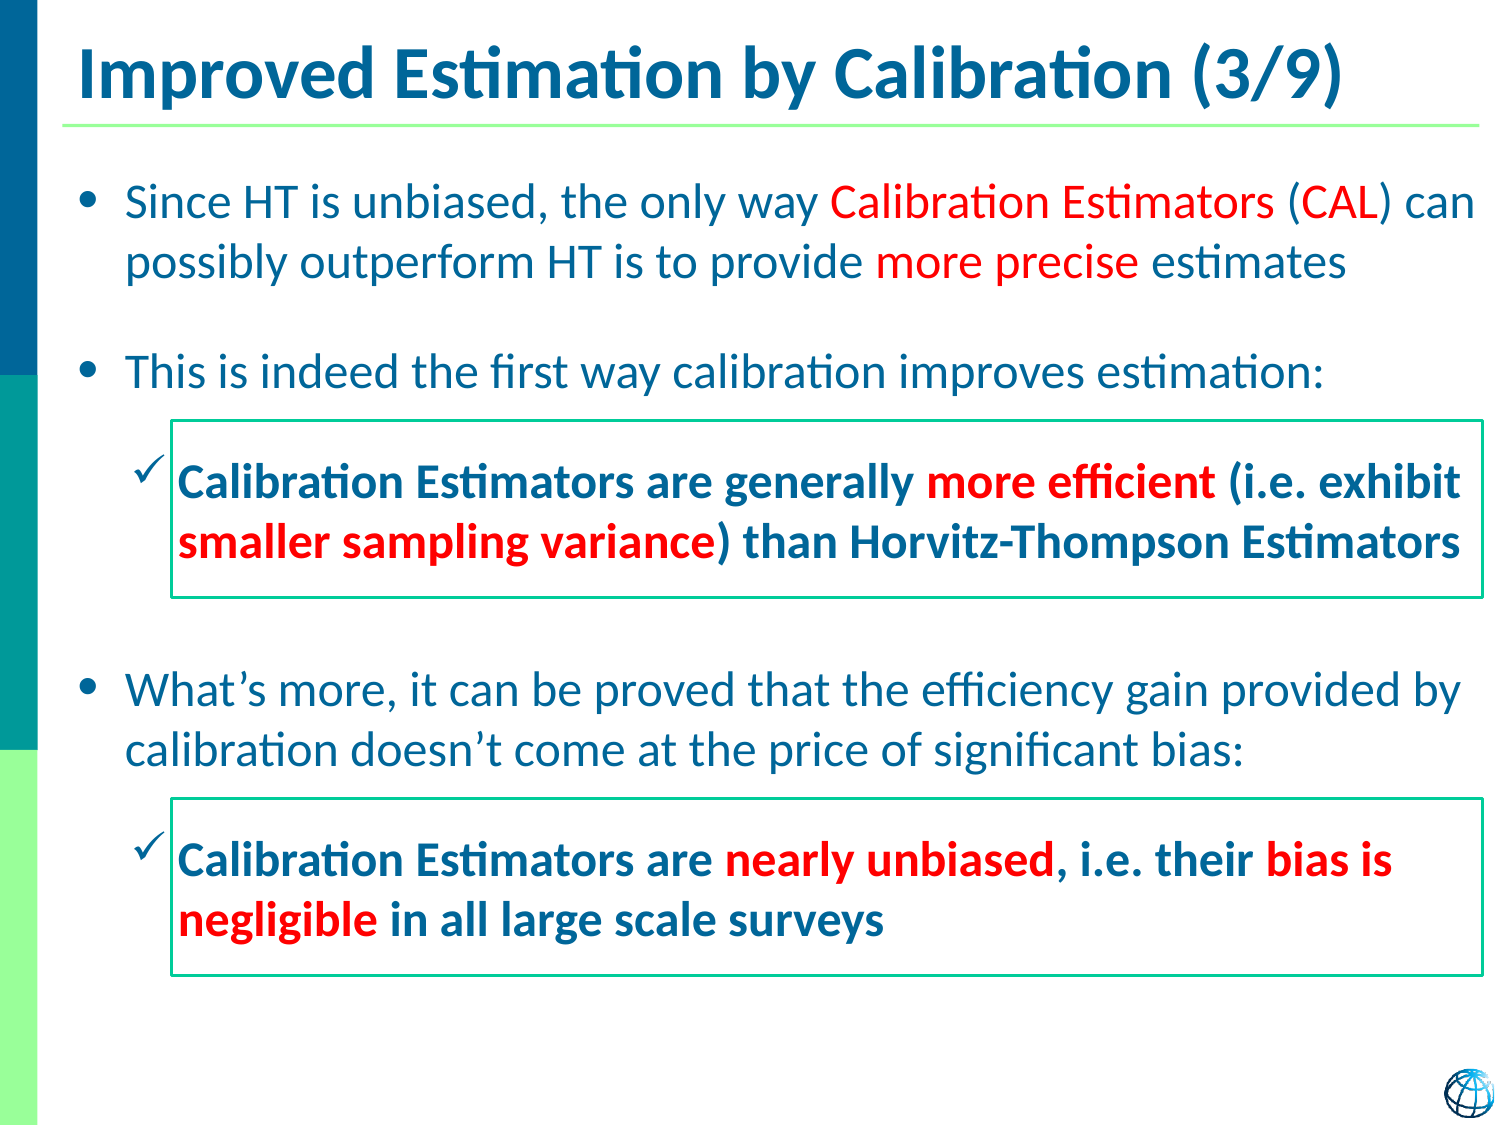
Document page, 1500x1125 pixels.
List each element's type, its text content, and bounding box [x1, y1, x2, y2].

text_box [169, 419, 1484, 600]
picture [1468, 1068, 1495, 1106]
title Improved Estimation by Calibration (3/9) [62, 19, 1480, 121]
list Since HT is unbiased, the only way Calibration Estimators (CAL) can possibly outperform HT is to provide more precise estimates This is indeed the first way calibration improves estimation: Calibration Estimators are generally more efficient (i.e. exhibit smaller sampling variance) than Horvitz-Thompson Estimators What’s more, it can be proved that the efficiency gain provided by calibration doesn’t come at the price of significant bias: Calibration Estimators are nearly unbiased, i.e. their bias is negligible in all large scale surveys [62, 160, 1500, 1047]
picture [1444, 1068, 1495, 1118]
text_box [169, 797, 1484, 978]
picture [1460, 1078, 1468, 1084]
